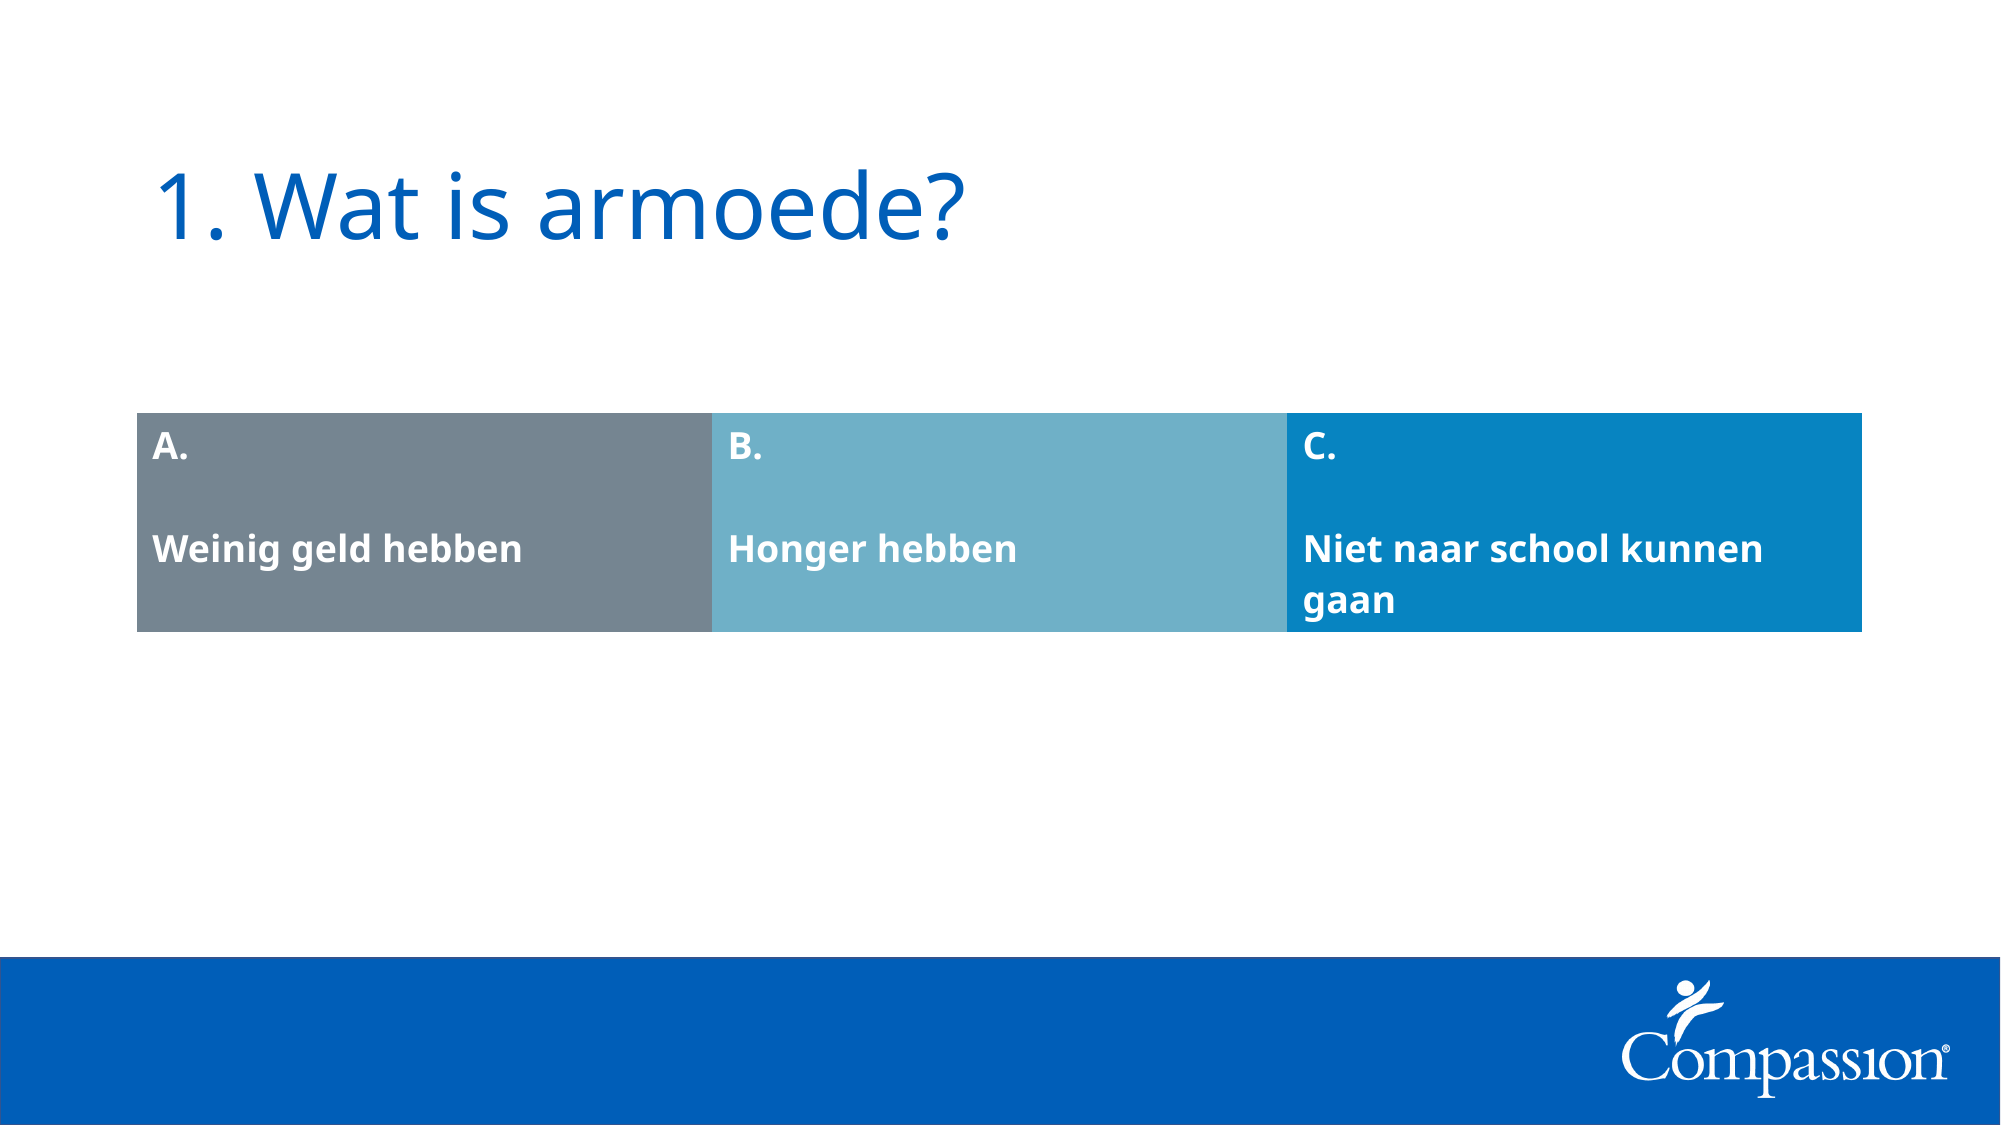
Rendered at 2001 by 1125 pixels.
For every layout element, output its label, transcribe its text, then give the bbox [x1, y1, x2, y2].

table_header A. Weinig geld hebben [137, 413, 712, 632]
table_header B. Honger hebben [712, 413, 1287, 632]
table_header C. Niet naar school kunnen gaan [1287, 413, 1862, 632]
title 1. Wat is armoede? [137, 101, 1863, 319]
picture [1622, 980, 1950, 1098]
